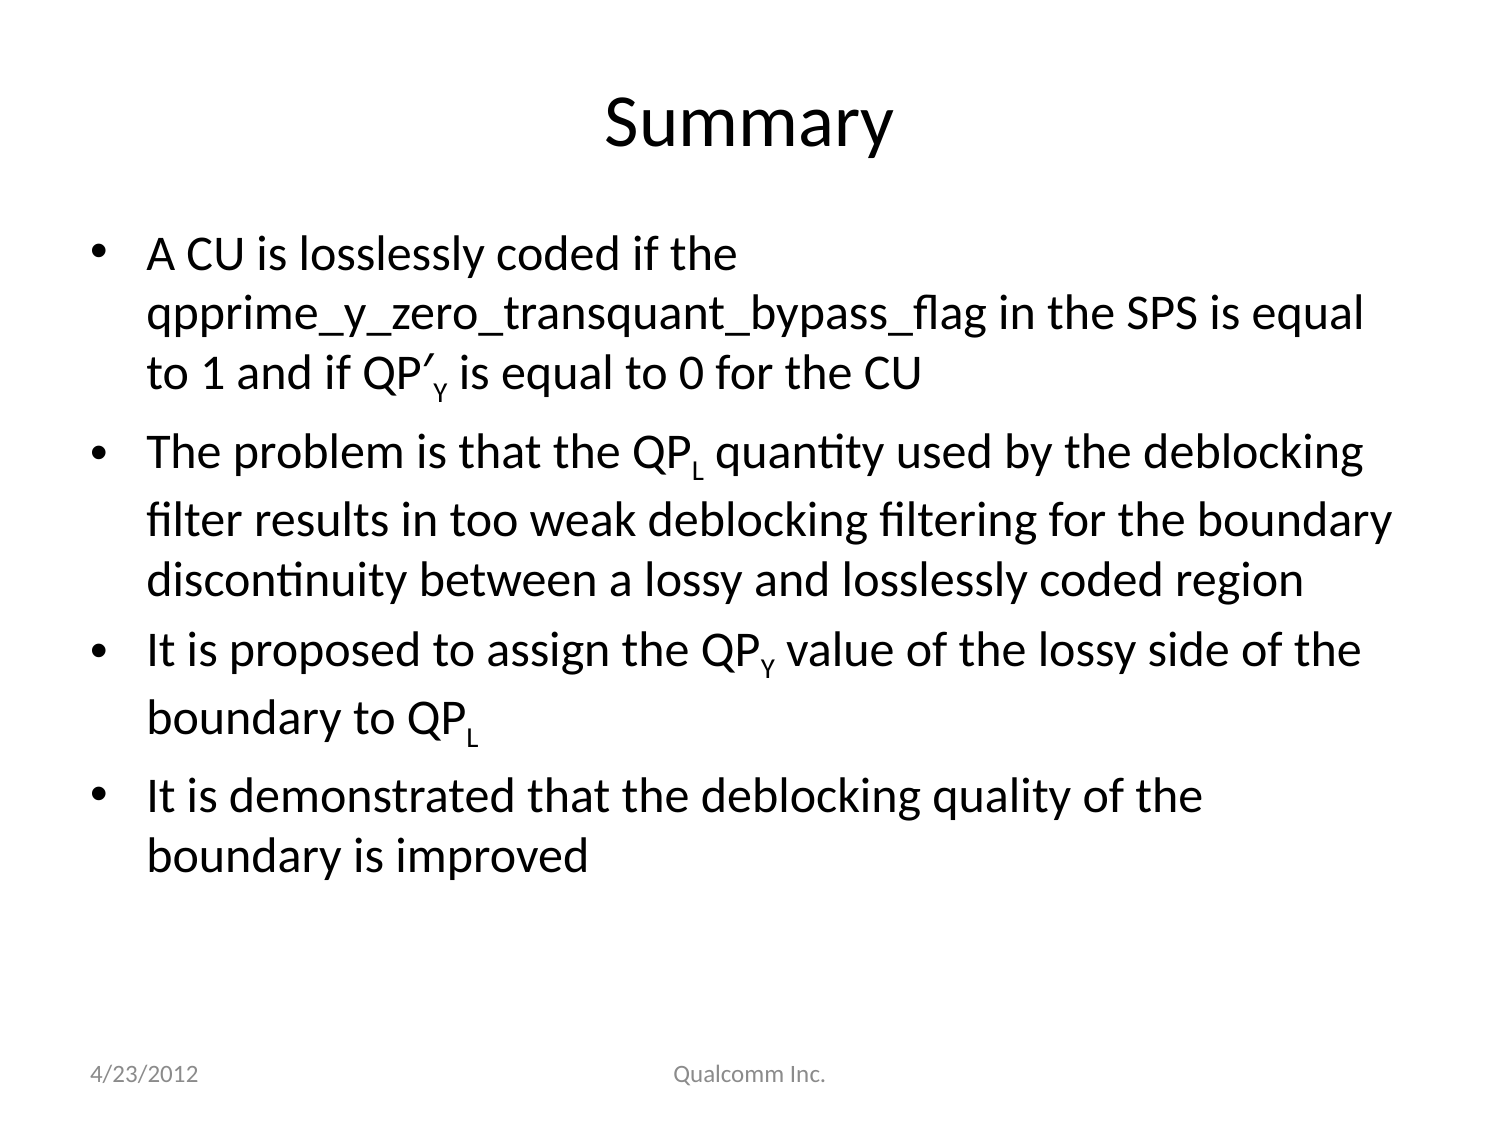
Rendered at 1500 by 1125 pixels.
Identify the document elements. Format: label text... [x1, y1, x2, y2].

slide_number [75, 1042, 425, 1103]
list A CU is losslessly coded if the qpprime_y_zero_transquant_bypass_flag in the SPS is equal to 1 and if QP′Y is equal to 0 for the CU The problem is that the QPL quantity used by the deblocking filter results in too weak deblocking filtering for the boundary discontinuity between a lossy and losslessly coded region It is proposed to assign the QPY value of the lossy side of the boundary to QPL It is demonstrated that the deblocking quality of the boundary is improved [75, 212, 1425, 1005]
title Summary [75, 45, 1425, 188]
footer Qualcomm Inc. [512, 1042, 988, 1103]
